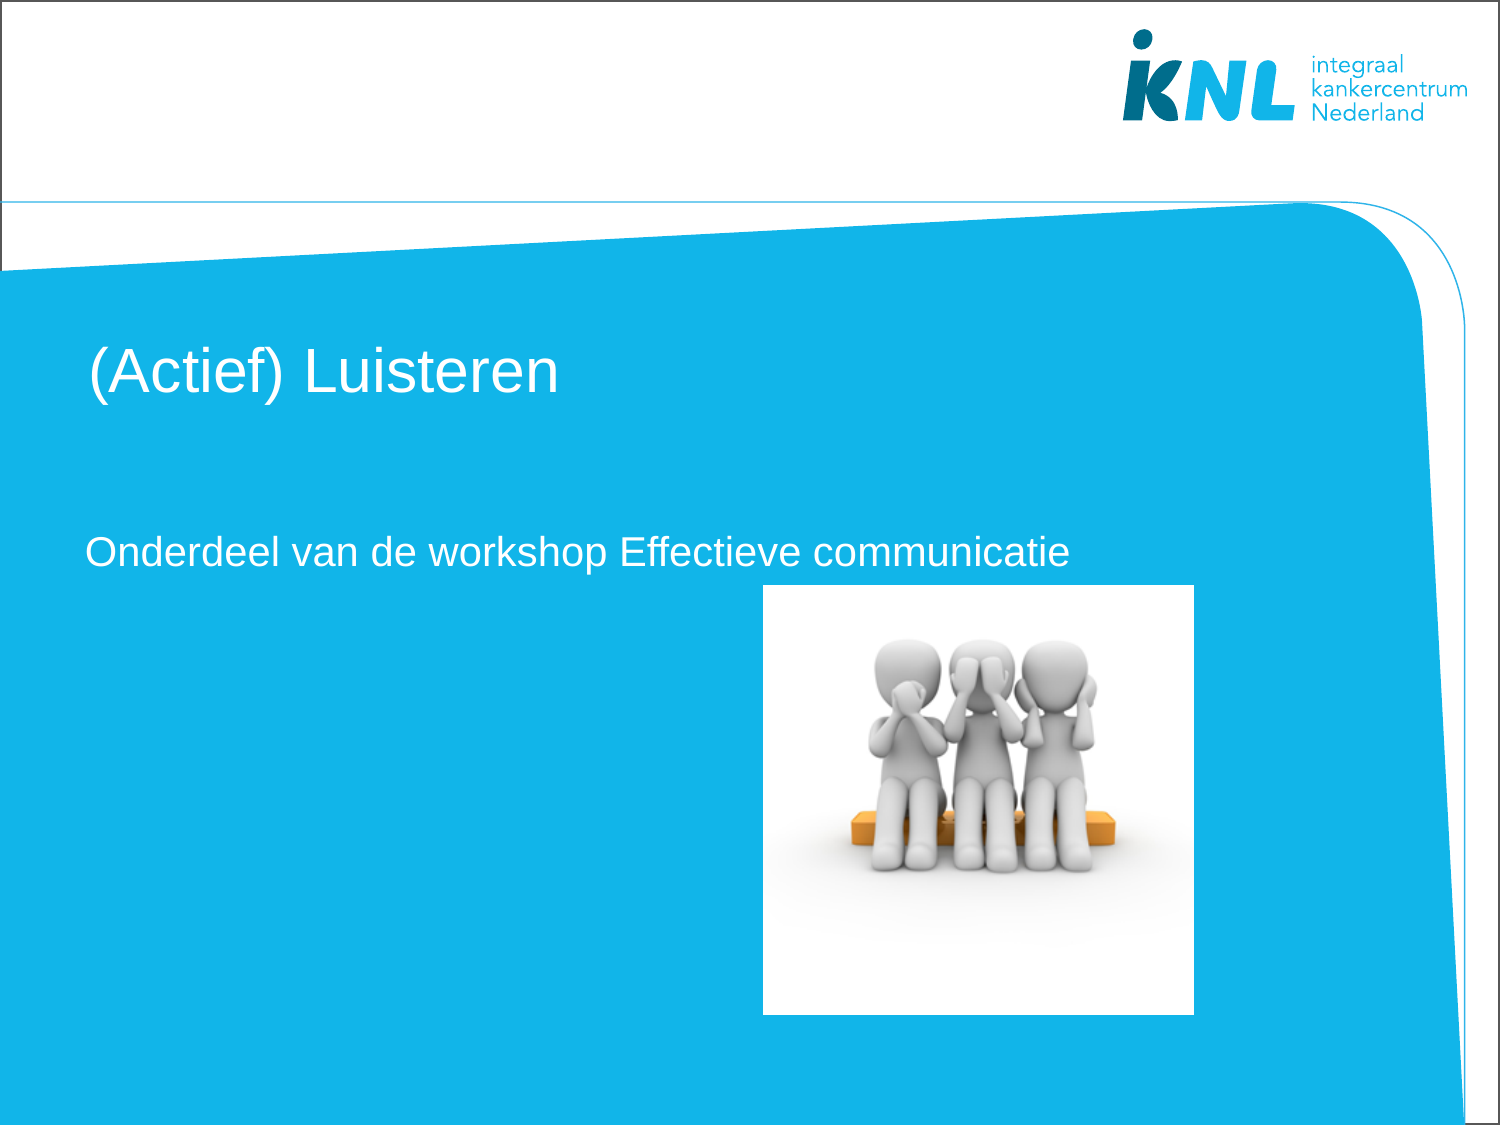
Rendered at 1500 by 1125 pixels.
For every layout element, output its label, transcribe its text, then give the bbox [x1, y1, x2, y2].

title (Actief) Luisteren [76, 235, 1311, 406]
picture [764, 586, 1193, 1014]
subtitle Onderdeel van de workshop Effectieve communicatie [72, 511, 1269, 769]
